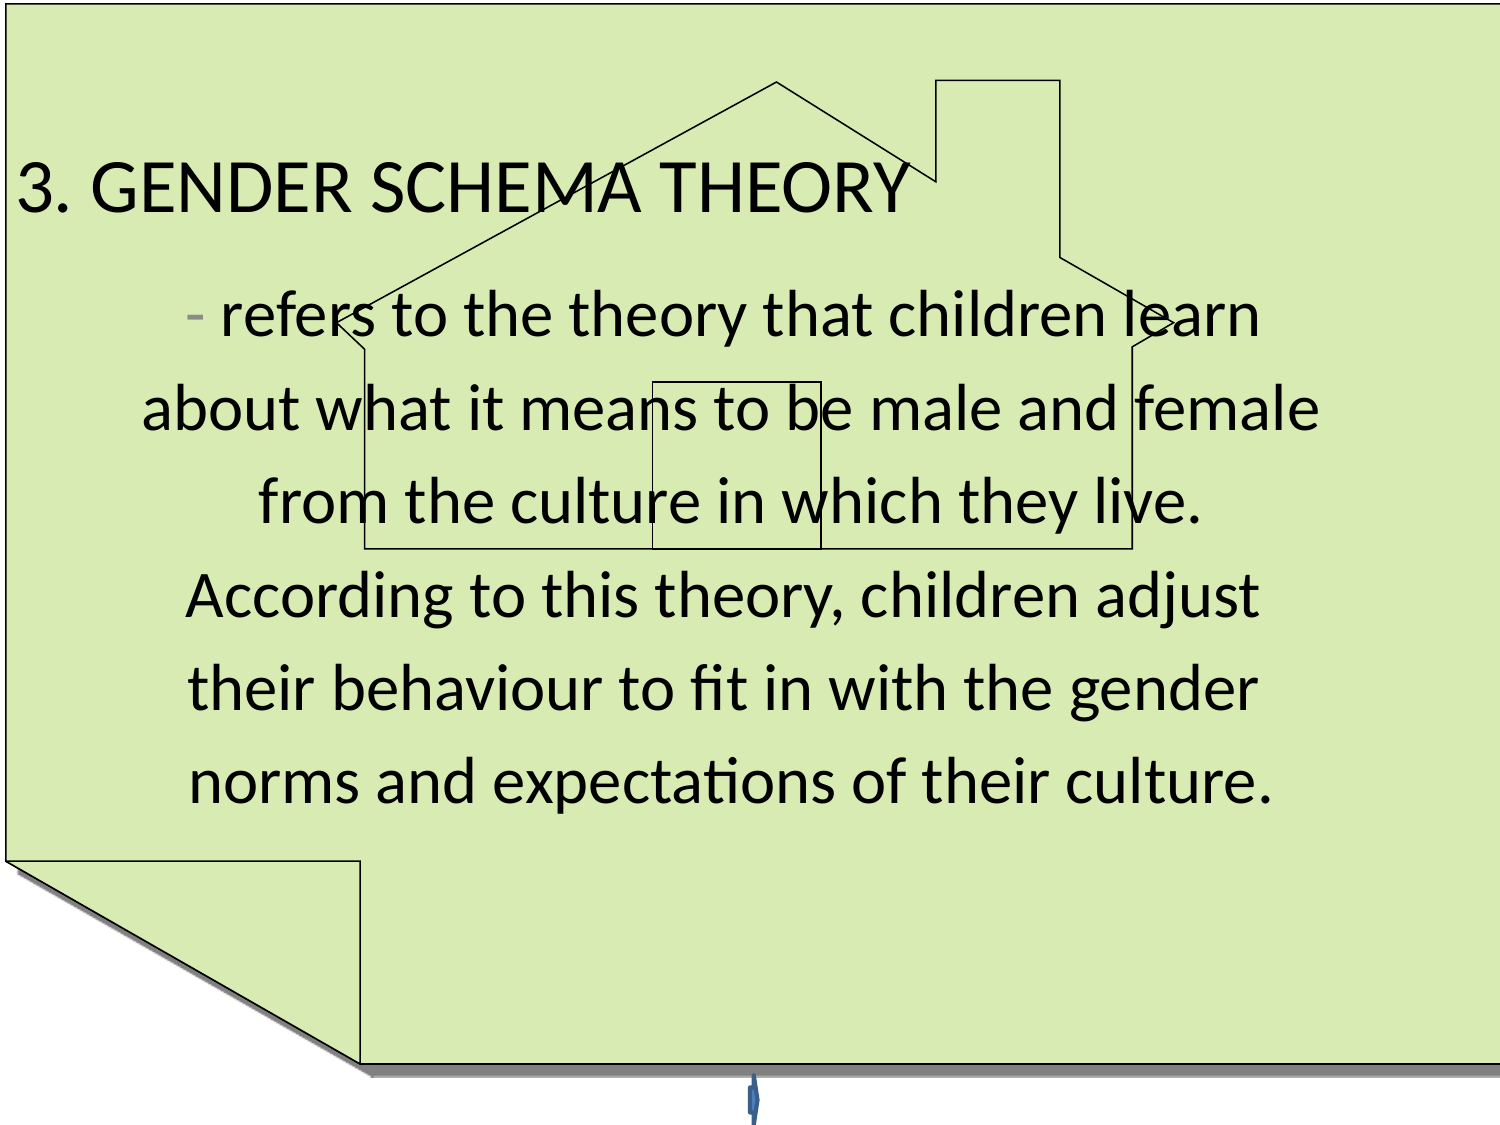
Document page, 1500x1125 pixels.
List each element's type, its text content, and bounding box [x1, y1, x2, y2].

text_box [5, 3, 1500, 1064]
subtitle - refers to the theory that children learn about what it means to be male and female from the culture in which they live. According to this theory, children adjust their behaviour to fit in with the gender norms and expectations of their culture. [125, 262, 1338, 913]
title 3. GENDER SCHEMA THEORY [0, 50, 1050, 313]
text_box [747, 1072, 760, 1125]
